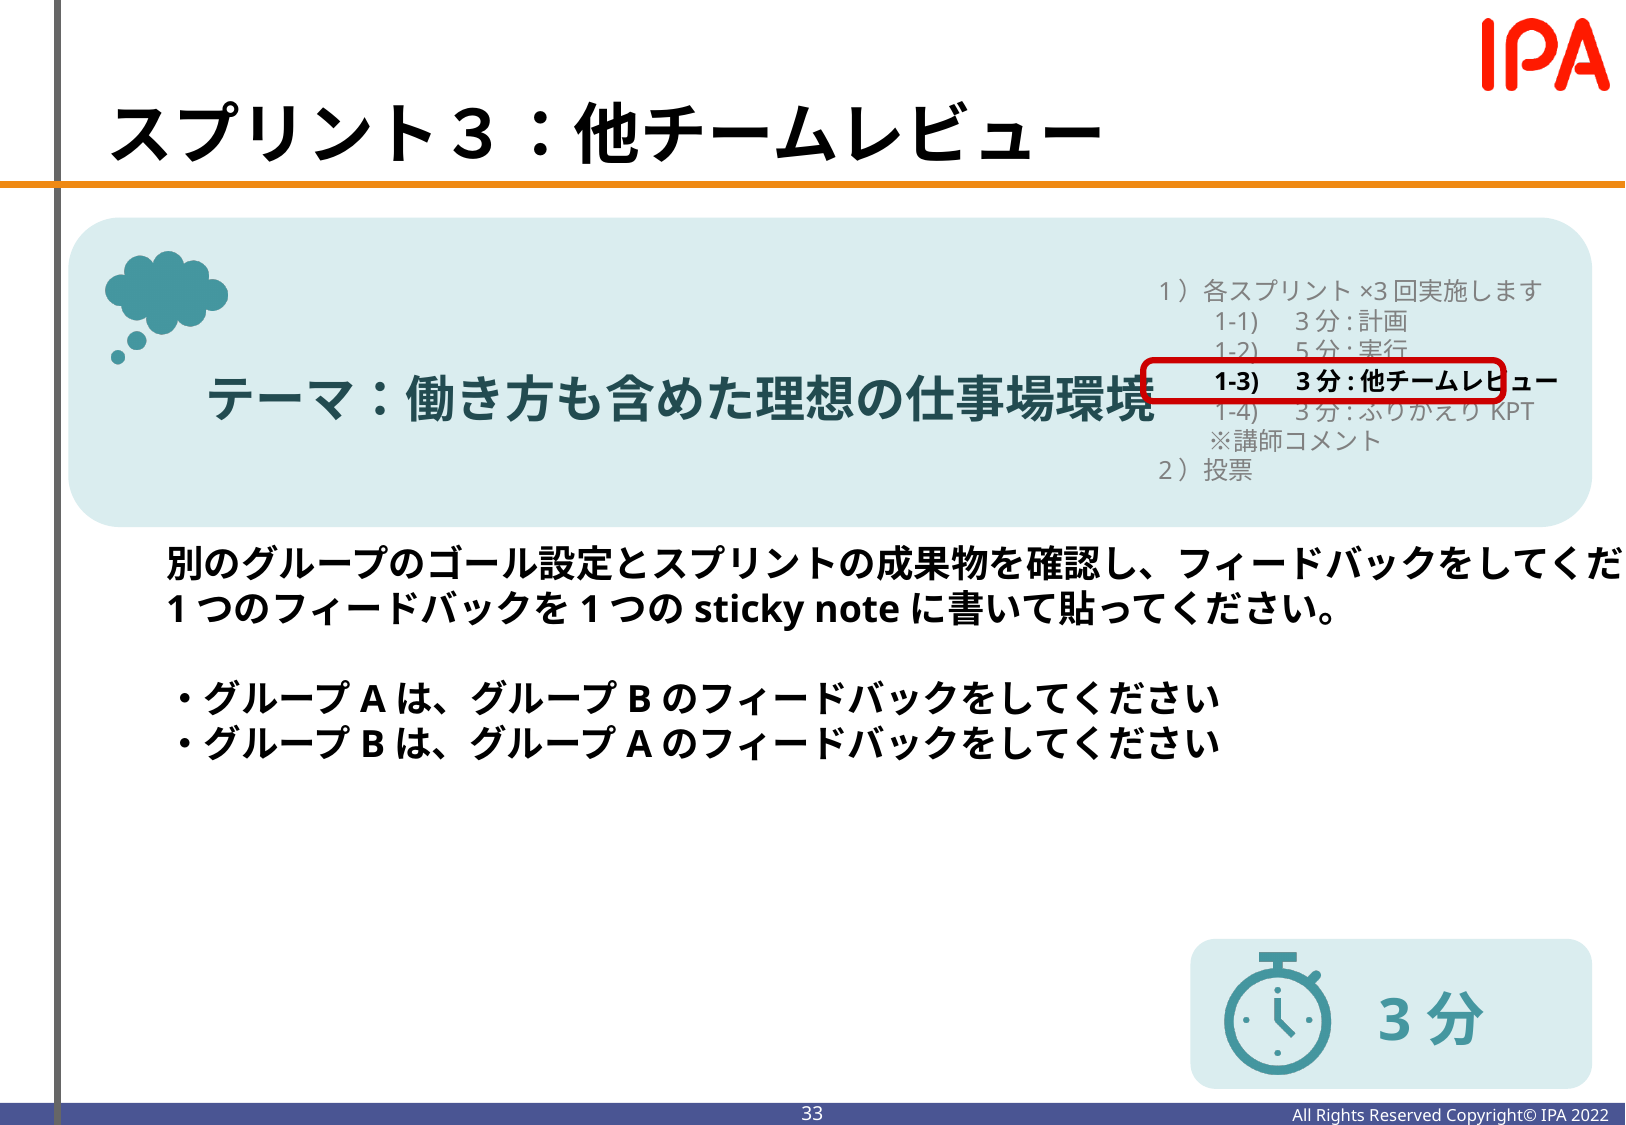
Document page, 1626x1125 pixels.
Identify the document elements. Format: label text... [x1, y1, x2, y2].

text_box [68, 217, 1581, 528]
picture [1482, 18, 1610, 91]
picture [91, 231, 243, 383]
text_box [1353, 938, 1593, 1089]
text_box 32 [756, 1094, 869, 1125]
text_box All Rights Reserved Copyright© IPA 2022 [1225, 1097, 1625, 1125]
text_box [1143, 360, 1504, 402]
text_box スプリント３：他チームレビュー [91, 84, 529, 167]
picture [1201, 938, 1353, 1090]
text_box [1190, 948, 1196, 1080]
text_box 別のグループのゴール設定とスプリントの成果物を確認し、フィードバックをしてください。 1つのフィードバックを1つのsticky noteに書いて貼ってください。 ・グループAは、グループBのフィードバックをしてください ・グループBは、グループAのフィードバックをしてください [150, 532, 1175, 1096]
text_box テーマ：働き方も含めた理想の仕事場環境 [190, 359, 341, 510]
text_box 3分 [1364, 974, 1514, 1097]
text_box 1）各スプリント×3回実施します 1-1) 3分:計画 1-2) 5分:実行 1-3) 3分:他チームレビュー 1-4) 3分:ふりかえりKPT ※講師コメント 2）投票 [1143, 237, 1593, 510]
